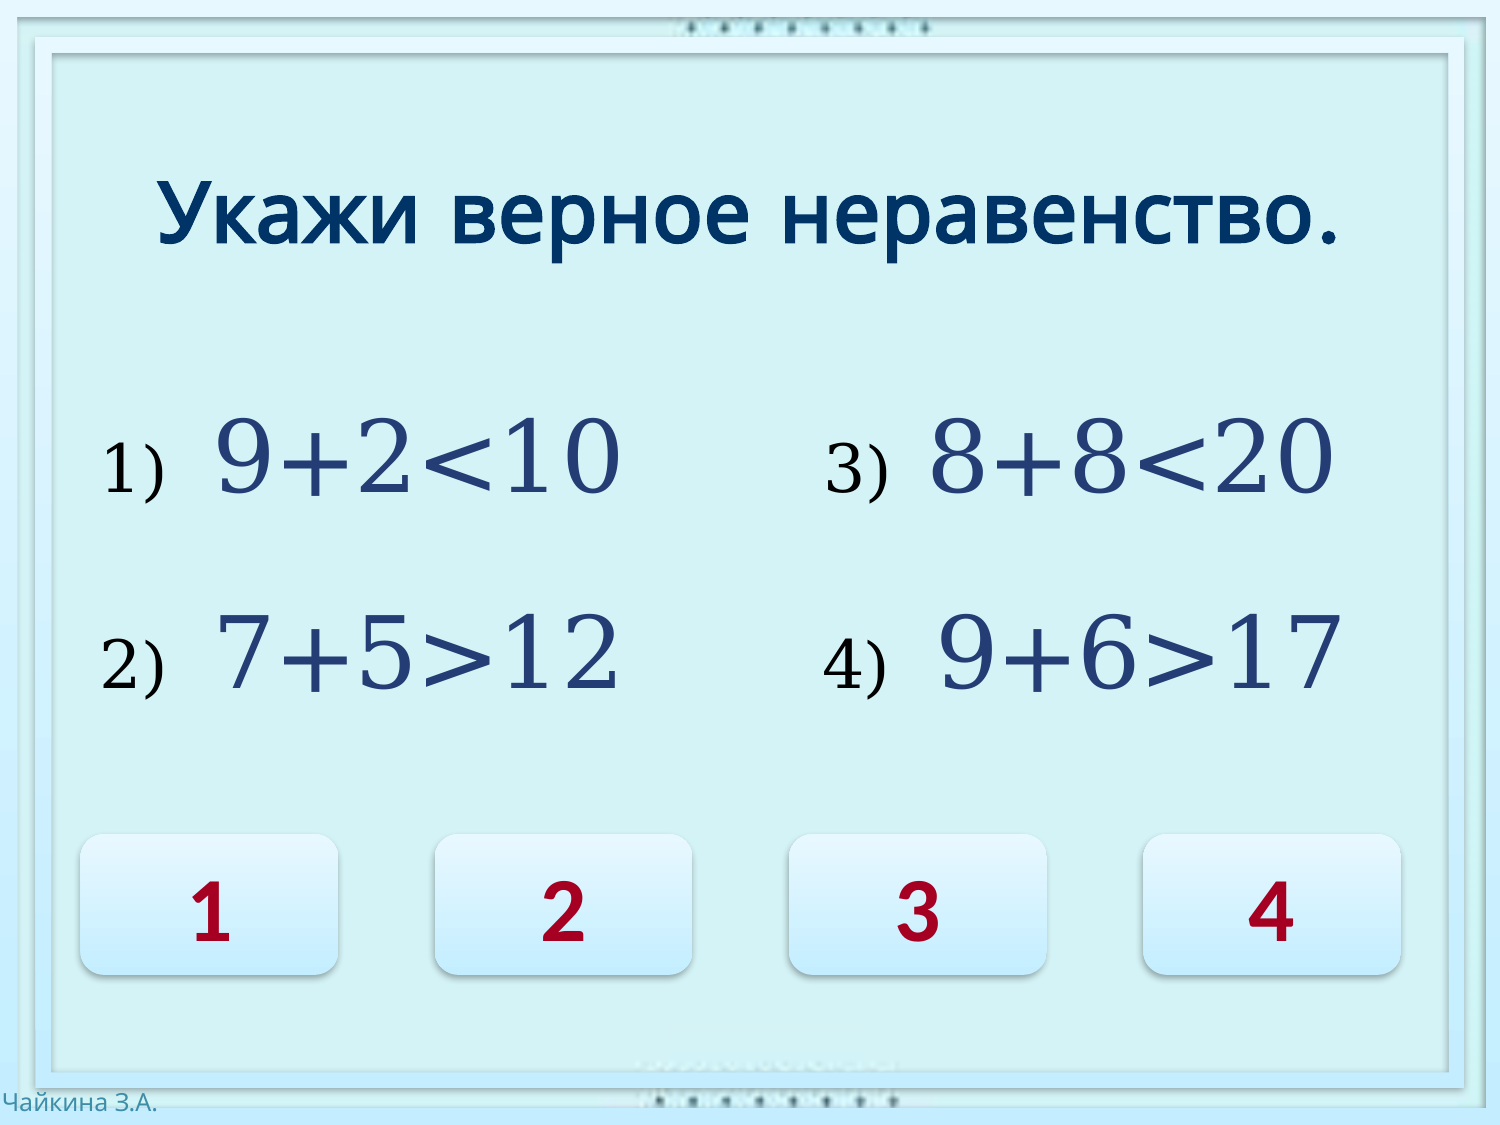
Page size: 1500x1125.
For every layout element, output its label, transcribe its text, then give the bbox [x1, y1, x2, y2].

text_box 2 [433, 833, 694, 976]
text_box Укажи верное неравенство. [53, 151, 1447, 266]
text_box 3) 8+8<20 [809, 385, 1354, 580]
picture [17, 17, 1486, 1108]
text_box 4 [1142, 833, 1402, 976]
text_box 4) 9+6>17 [807, 580, 1363, 716]
text_box 3 [788, 833, 1048, 976]
text_box 1 [79, 833, 340, 976]
text_box 2) 7+5>12 [84, 580, 640, 716]
text_box 1) 9+2<10 [84, 385, 640, 520]
